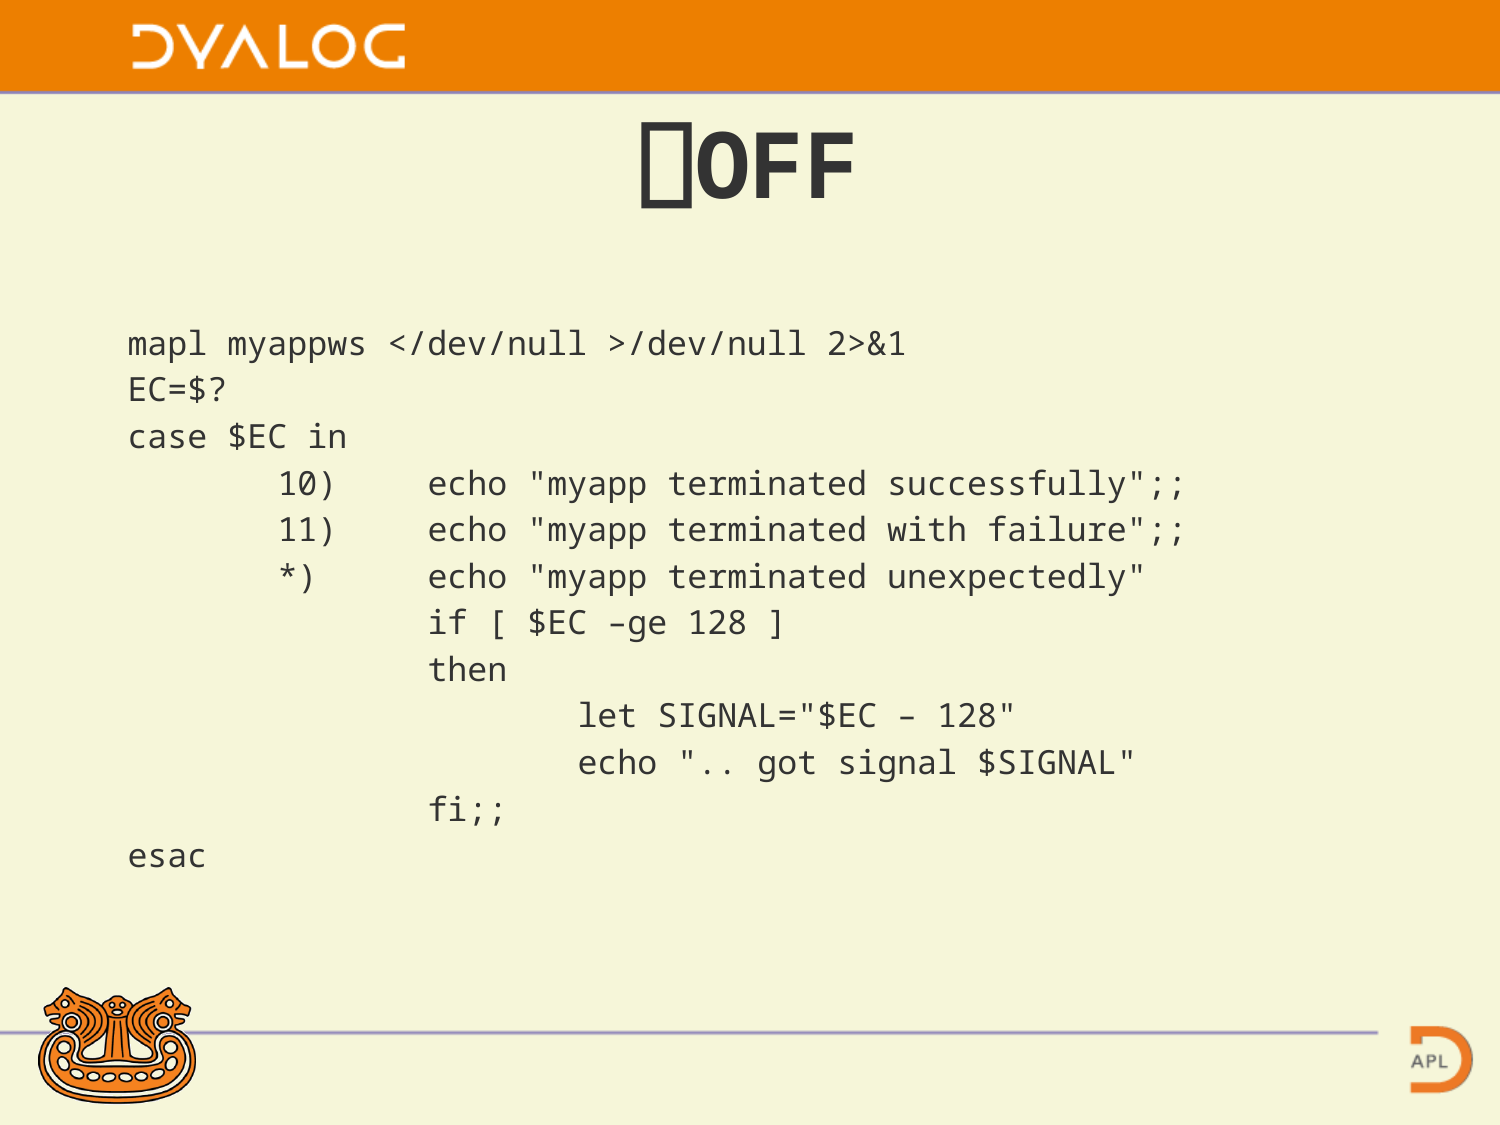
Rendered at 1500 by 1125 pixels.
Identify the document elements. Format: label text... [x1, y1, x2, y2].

title ⎕OFF [112, 99, 1388, 288]
text_box mapl myappws </dev/null >/dev/null 2>&1 EC=$? case $EC in 10) echo "myapp terminated successfully";; 11) echo "myapp terminated with failure";; *) echo "myapp terminated unexpectedly" if [ $EC –ge 128 ] then let SIGNAL="$EC – 128" echo ".. got signal $SIGNAL" fi;; esac [112, 314, 1388, 1024]
picture [0, 0, 1500, 1125]
